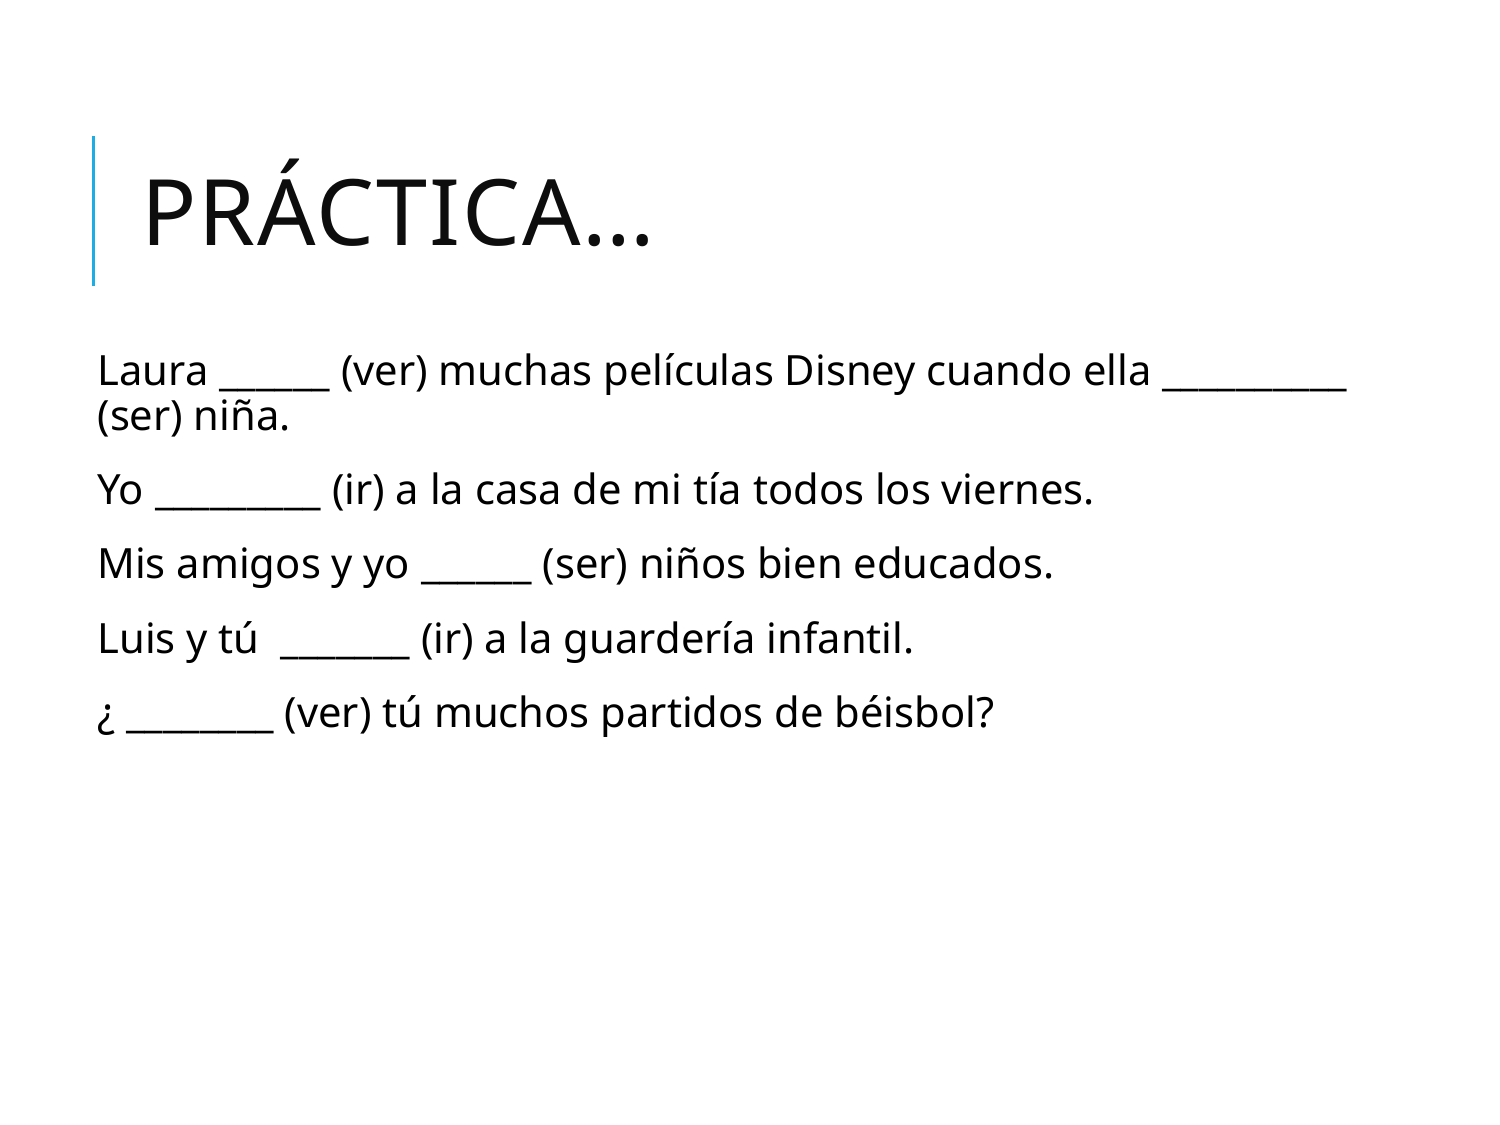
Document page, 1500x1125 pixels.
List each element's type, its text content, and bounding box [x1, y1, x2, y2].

list Laura ______ (ver) muchas películas Disney cuando ella __________ (ser) niña. Yo _________ (ir) a la casa de mi tía todos los viernes. Mis amigos y yo ______ (ser) niños bien educados. Luis y tú _______ (ir) a la guardería infantil. ¿ ________ (ver) tú muchos partidos de béisbol? [75, 341, 1425, 1005]
title Práctica… [126, 96, 1322, 341]
